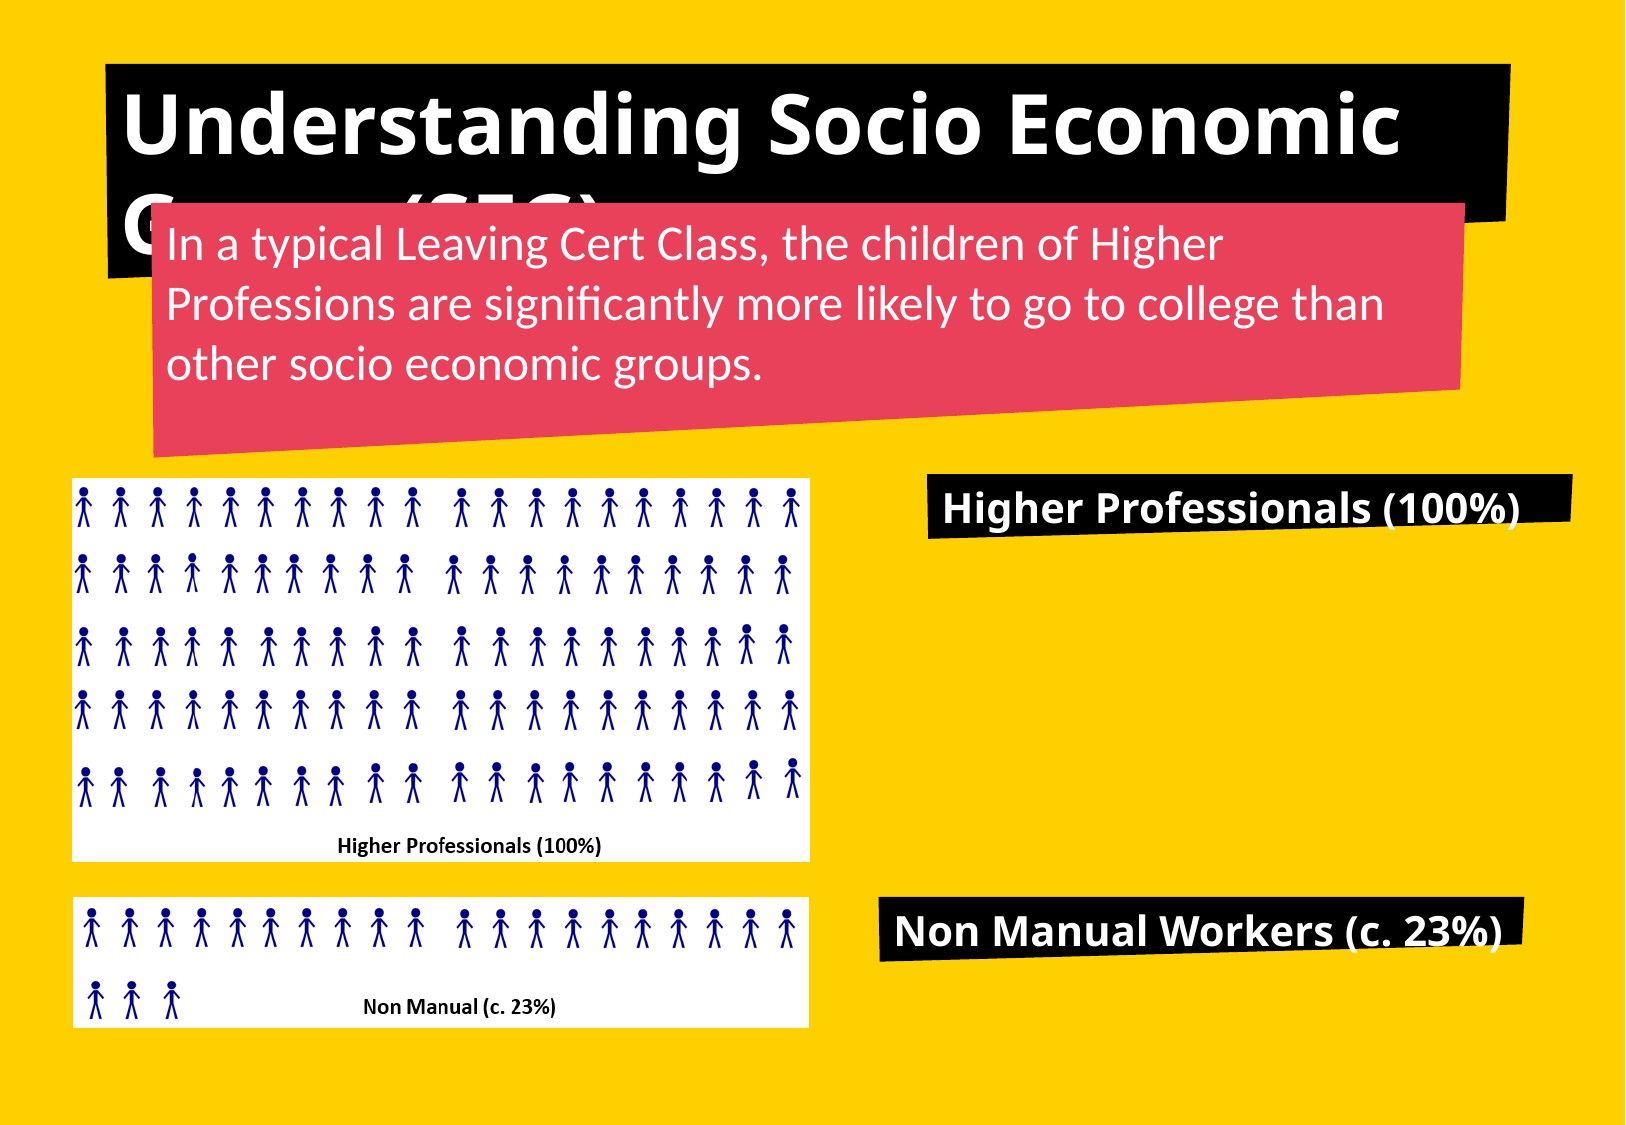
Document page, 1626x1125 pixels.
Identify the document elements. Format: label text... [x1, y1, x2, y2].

text_box In a typical Leaving Cert Class, the children of Higher Professions are significantly more likely to go to college than other socio economic groups. [151, 202, 1466, 458]
text_box Understanding Socio Economic Group (SEG) [105, 63, 1511, 279]
picture [72, 478, 810, 862]
text_box Higher Professionals (100%) [926, 474, 1573, 539]
text_box Non Manual Workers (c. 23%) [878, 896, 1525, 962]
picture [73, 897, 809, 1028]
